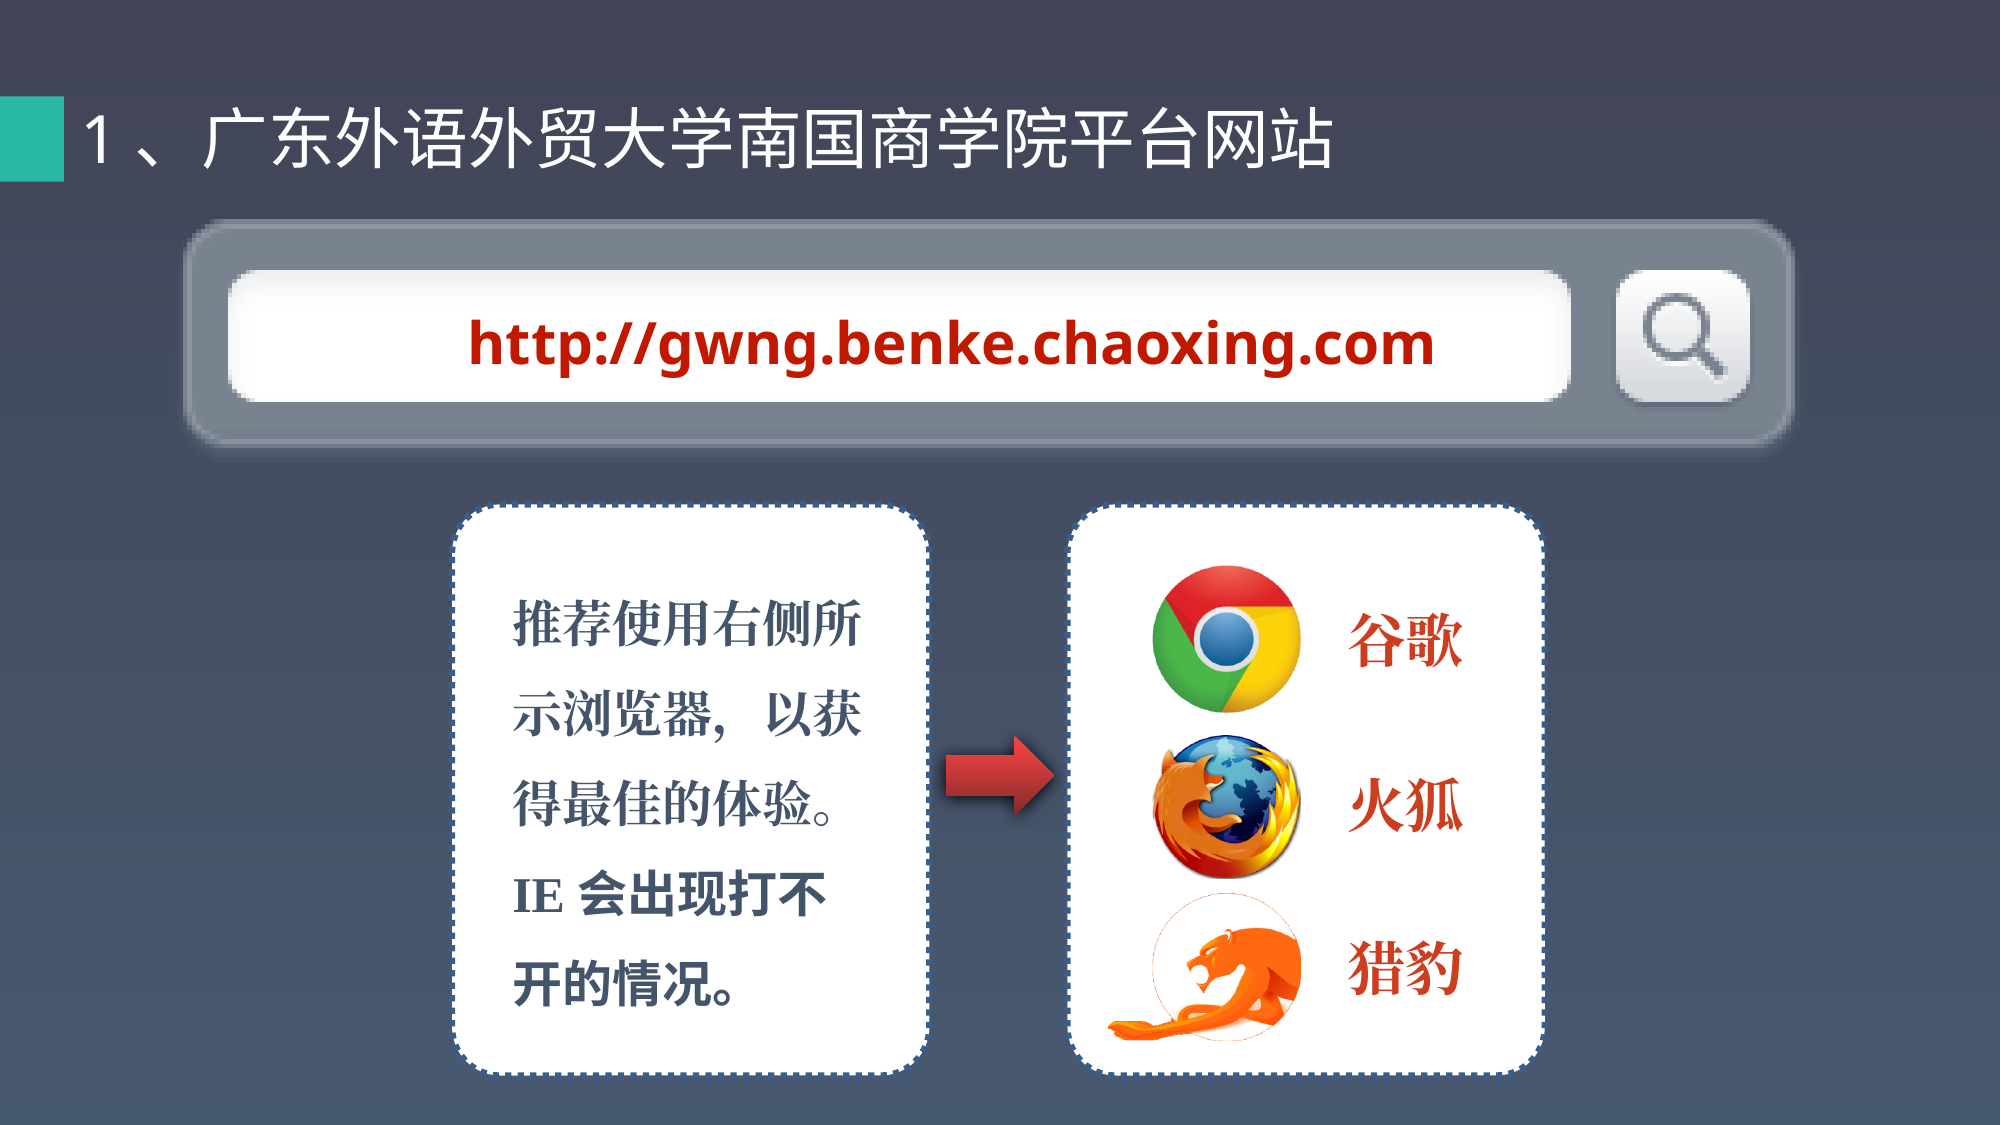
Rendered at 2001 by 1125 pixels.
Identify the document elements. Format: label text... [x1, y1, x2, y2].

text_box 推荐使用右侧所示浏览器，以获得最佳的体验。 IE会出现打不开的情况。 [504, 554, 872, 1020]
picture [157, 181, 1827, 475]
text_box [1067, 504, 1545, 1076]
text_box [452, 504, 930, 1076]
text_box [944, 733, 1056, 818]
text_box [0, 95, 65, 183]
text_box 1、广东外语外贸大学南国商学院平台网站 [80, 96, 1336, 177]
